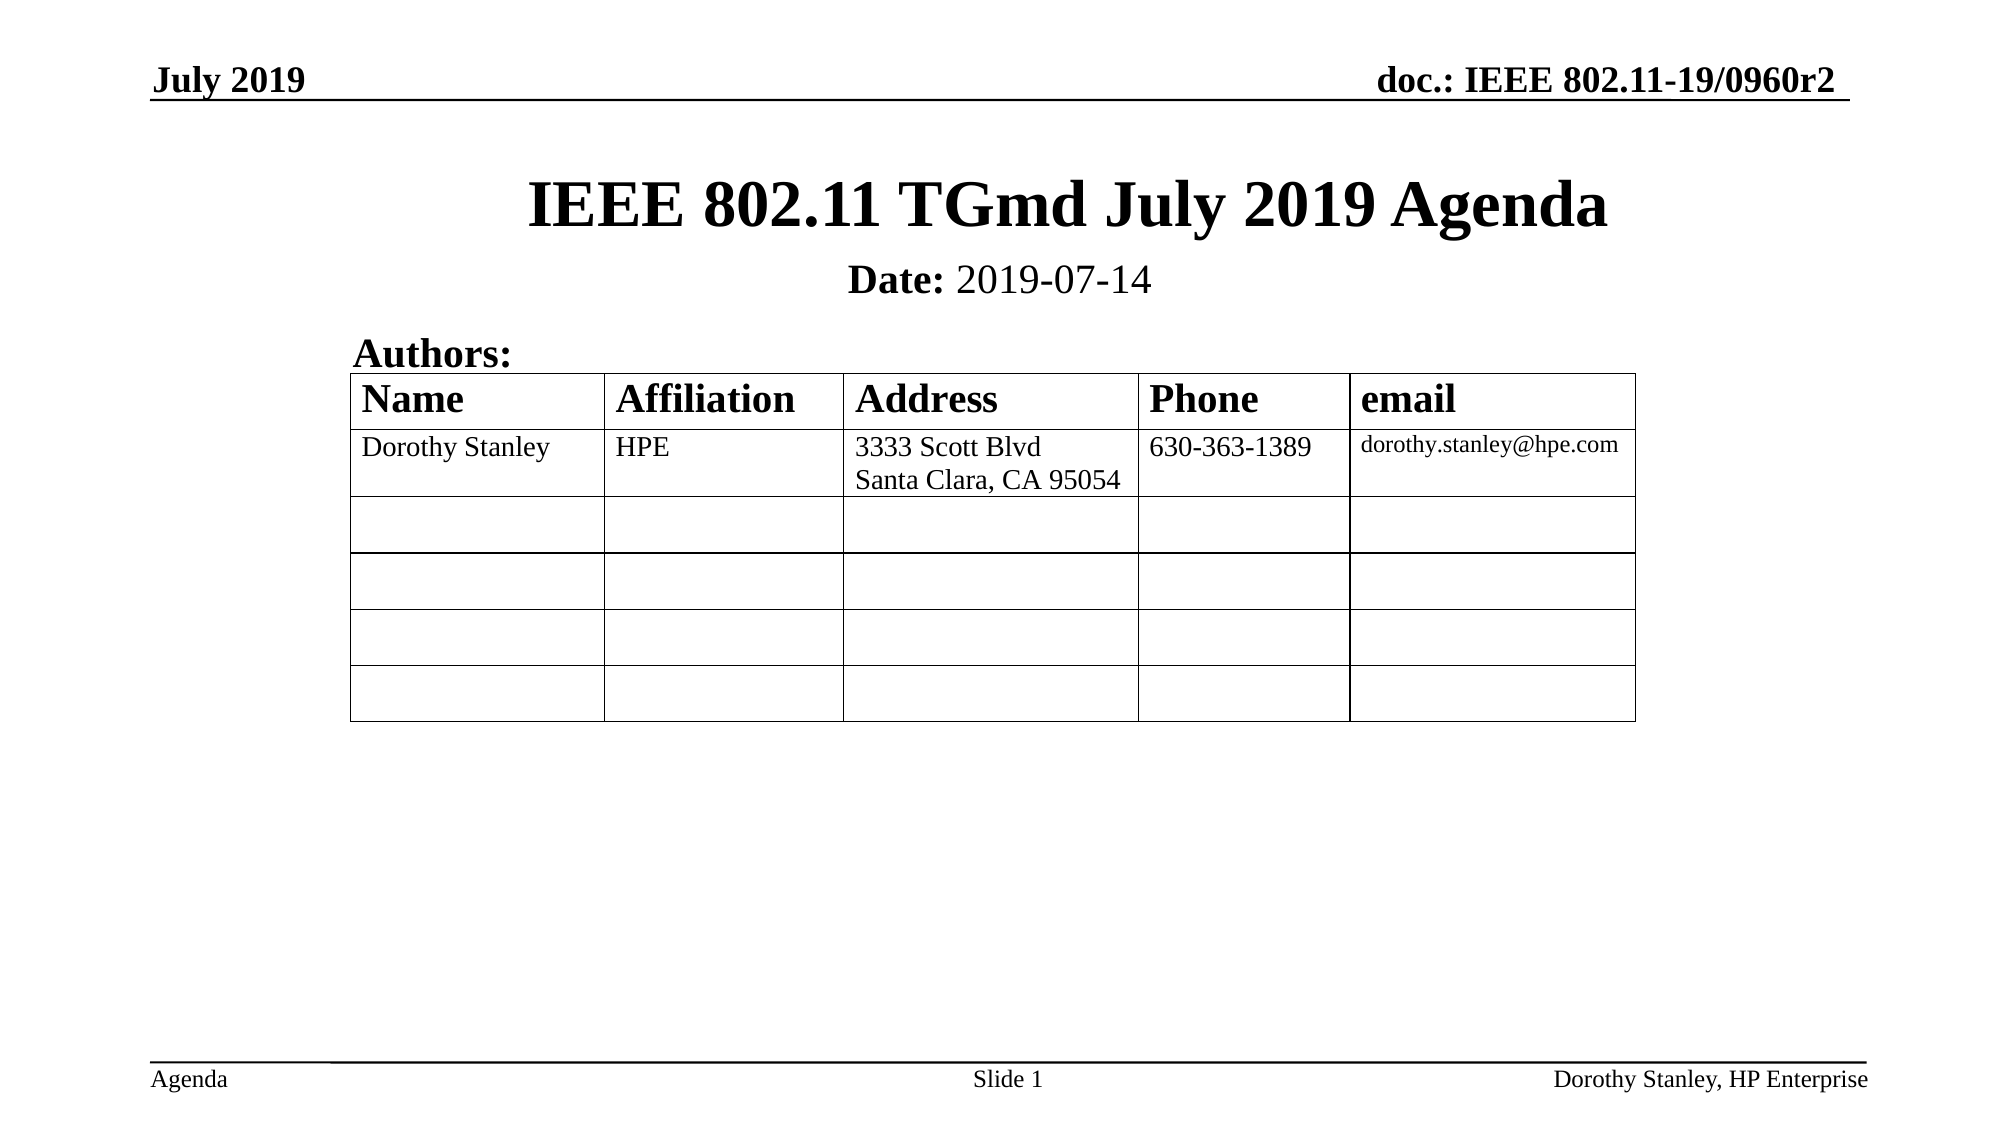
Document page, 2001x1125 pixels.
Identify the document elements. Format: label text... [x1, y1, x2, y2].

slide_number Slide 1 [972, 1062, 1044, 1093]
footer Dorothy Stanley, HP Enterprise [1549, 1062, 1869, 1093]
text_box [335, 372, 1665, 784]
text_box Authors: [337, 318, 575, 371]
list Date: 2019-07-14 [362, 249, 1638, 313]
title IEEE 802.11 TGmd July 2019 Agenda [362, 112, 1775, 288]
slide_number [152, 54, 567, 100]
